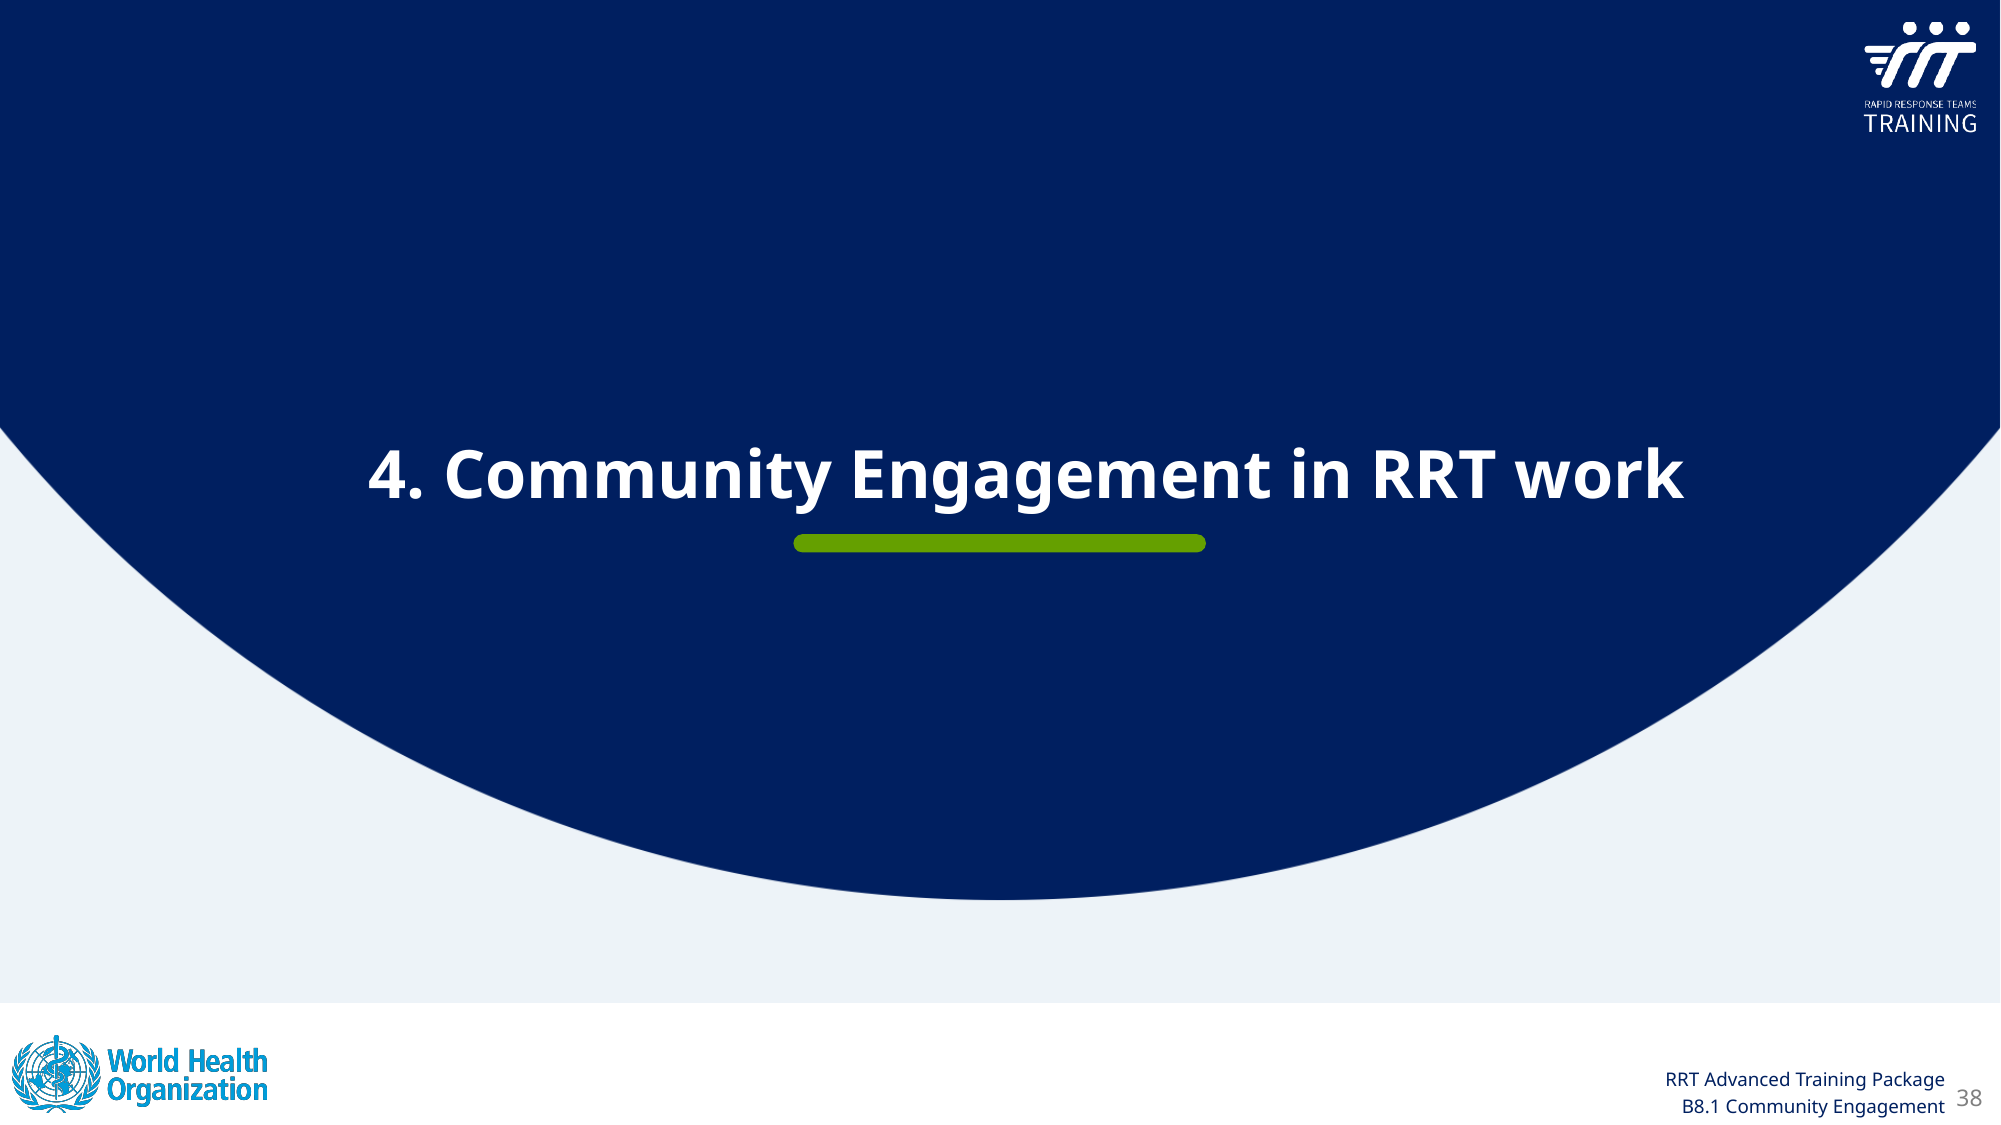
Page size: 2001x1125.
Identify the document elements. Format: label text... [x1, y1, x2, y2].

picture [36, 1088, 78, 1105]
picture [30, 1083, 37, 1091]
picture [24, 1054, 36, 1087]
picture [22, 1062, 26, 1077]
picture [59, 1035, 267, 1113]
picture [34, 1054, 43, 1078]
picture [50, 1108, 62, 1113]
picture [0, 0, 2001, 1003]
picture [40, 1062, 47, 1070]
picture [71, 1053, 90, 1091]
text_box 4. Community Engagement in RRT work [96, 323, 1958, 631]
picture [12, 1035, 54, 1068]
picture [46, 1056, 54, 1062]
picture [12, 1083, 48, 1113]
